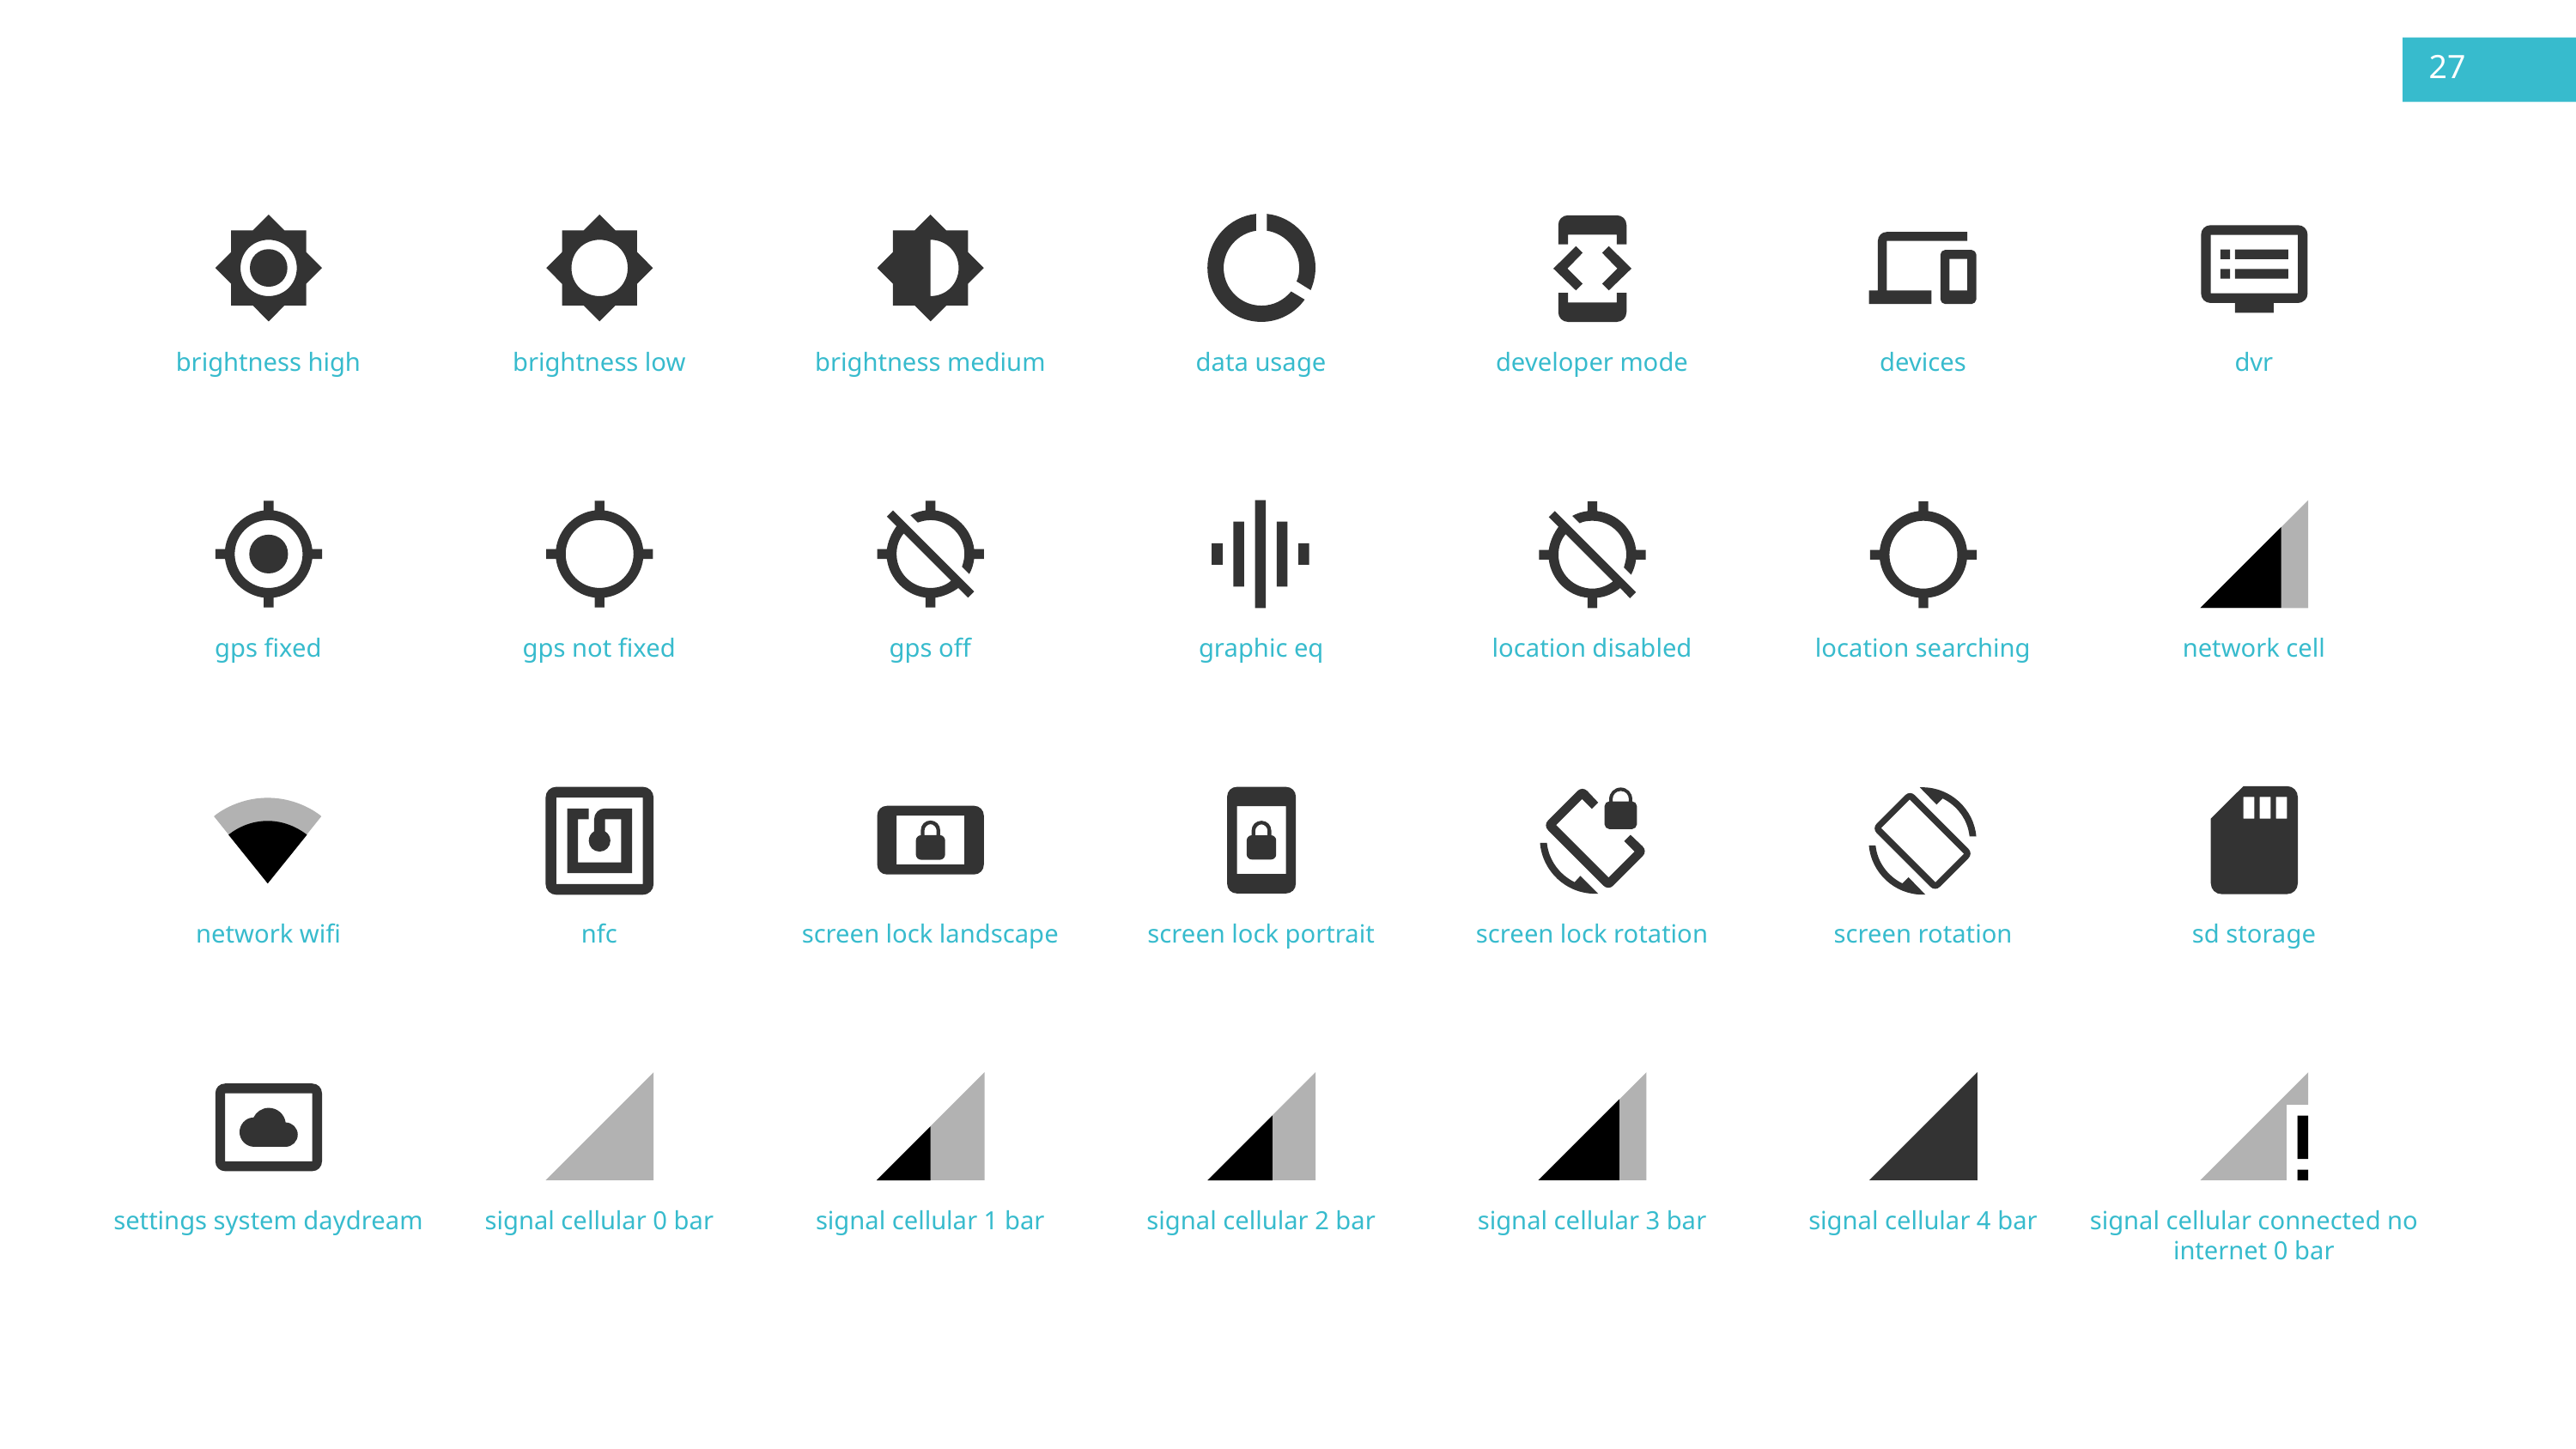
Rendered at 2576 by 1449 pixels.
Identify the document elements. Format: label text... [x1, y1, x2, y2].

text_box brightness medium [750, 339, 1082, 383]
text_box gps not fixed [420, 626, 750, 669]
text_box [1553, 246, 1583, 291]
text_box [2210, 785, 2299, 894]
text_box screen lock portrait [1082, 912, 1413, 955]
text_box screen lock rotation [1413, 912, 1744, 955]
text_box [1227, 786, 1297, 894]
text_box gps off [750, 626, 1082, 669]
text_box [1540, 842, 1599, 894]
text_box [1546, 788, 1645, 888]
text_box location disabled [1413, 626, 1744, 669]
text_box [1601, 246, 1631, 291]
text_box [1940, 250, 1977, 305]
text_box [1572, 501, 1646, 575]
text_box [1538, 1071, 1647, 1181]
text_box signal cellular 2 bar [1082, 1197, 1413, 1241]
text_box [1255, 500, 1267, 609]
text_box signal cellular 3 bar [1413, 1197, 1744, 1241]
text_box [215, 214, 323, 322]
text_box [1539, 511, 1637, 609]
text_box [546, 500, 653, 608]
text_box [215, 500, 323, 608]
text_box [1868, 232, 1968, 305]
text_box [1919, 787, 1977, 837]
text_box [1874, 792, 1971, 889]
text_box signal cellular 1 bar [750, 1197, 1082, 1241]
text_box [1869, 501, 1978, 609]
text_box [1604, 787, 1637, 829]
text_box dvr [2075, 339, 2433, 383]
text_box [1868, 845, 1926, 895]
text_box network wifi [89, 912, 420, 955]
text_box [1207, 214, 1305, 322]
text_box [1558, 293, 1627, 323]
text_box [877, 214, 984, 322]
text_box [545, 786, 654, 895]
text_box developer mode [1413, 339, 1744, 383]
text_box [2200, 1071, 2309, 1181]
text_box graphic eq [1082, 626, 1413, 669]
text_box data usage [1082, 339, 1413, 383]
text_box sd storage [2075, 912, 2433, 955]
text_box [1267, 214, 1316, 290]
text_box [877, 805, 984, 875]
text_box screen rotation [1744, 912, 2075, 955]
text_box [876, 1071, 985, 1181]
text_box [1869, 1072, 1978, 1180]
text_box location searching [1744, 626, 2075, 669]
text_box brightness high [89, 339, 420, 383]
text_box [215, 1083, 323, 1172]
text_box gps fixed [89, 626, 420, 669]
text_box signal cellular 4 bar [1744, 1197, 2075, 1241]
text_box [1206, 1071, 1316, 1181]
text_box devices [1744, 339, 2075, 383]
text_box [2201, 225, 2308, 313]
text_box nfc [420, 912, 750, 955]
text_box brightness low [420, 339, 750, 383]
text_box signal cellular 0 bar [420, 1197, 750, 1241]
text_box [545, 1072, 654, 1180]
text_box [1233, 521, 1244, 587]
text_box [910, 500, 984, 574]
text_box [213, 797, 322, 884]
text_box [1276, 521, 1288, 587]
text_box [1298, 543, 1309, 565]
text_box [1212, 543, 1223, 565]
text_box [877, 510, 975, 608]
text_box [2200, 500, 2309, 609]
text_box [1558, 215, 1627, 245]
text_box network cell [2075, 626, 2433, 669]
text_box screen lock landscape [750, 912, 1082, 955]
text_box signal cellular connected no internet 0 bar [2075, 1197, 2433, 1271]
text_box settings system daydream [89, 1197, 420, 1241]
slide_number 27 [2415, 35, 2502, 100]
text_box [546, 214, 653, 322]
